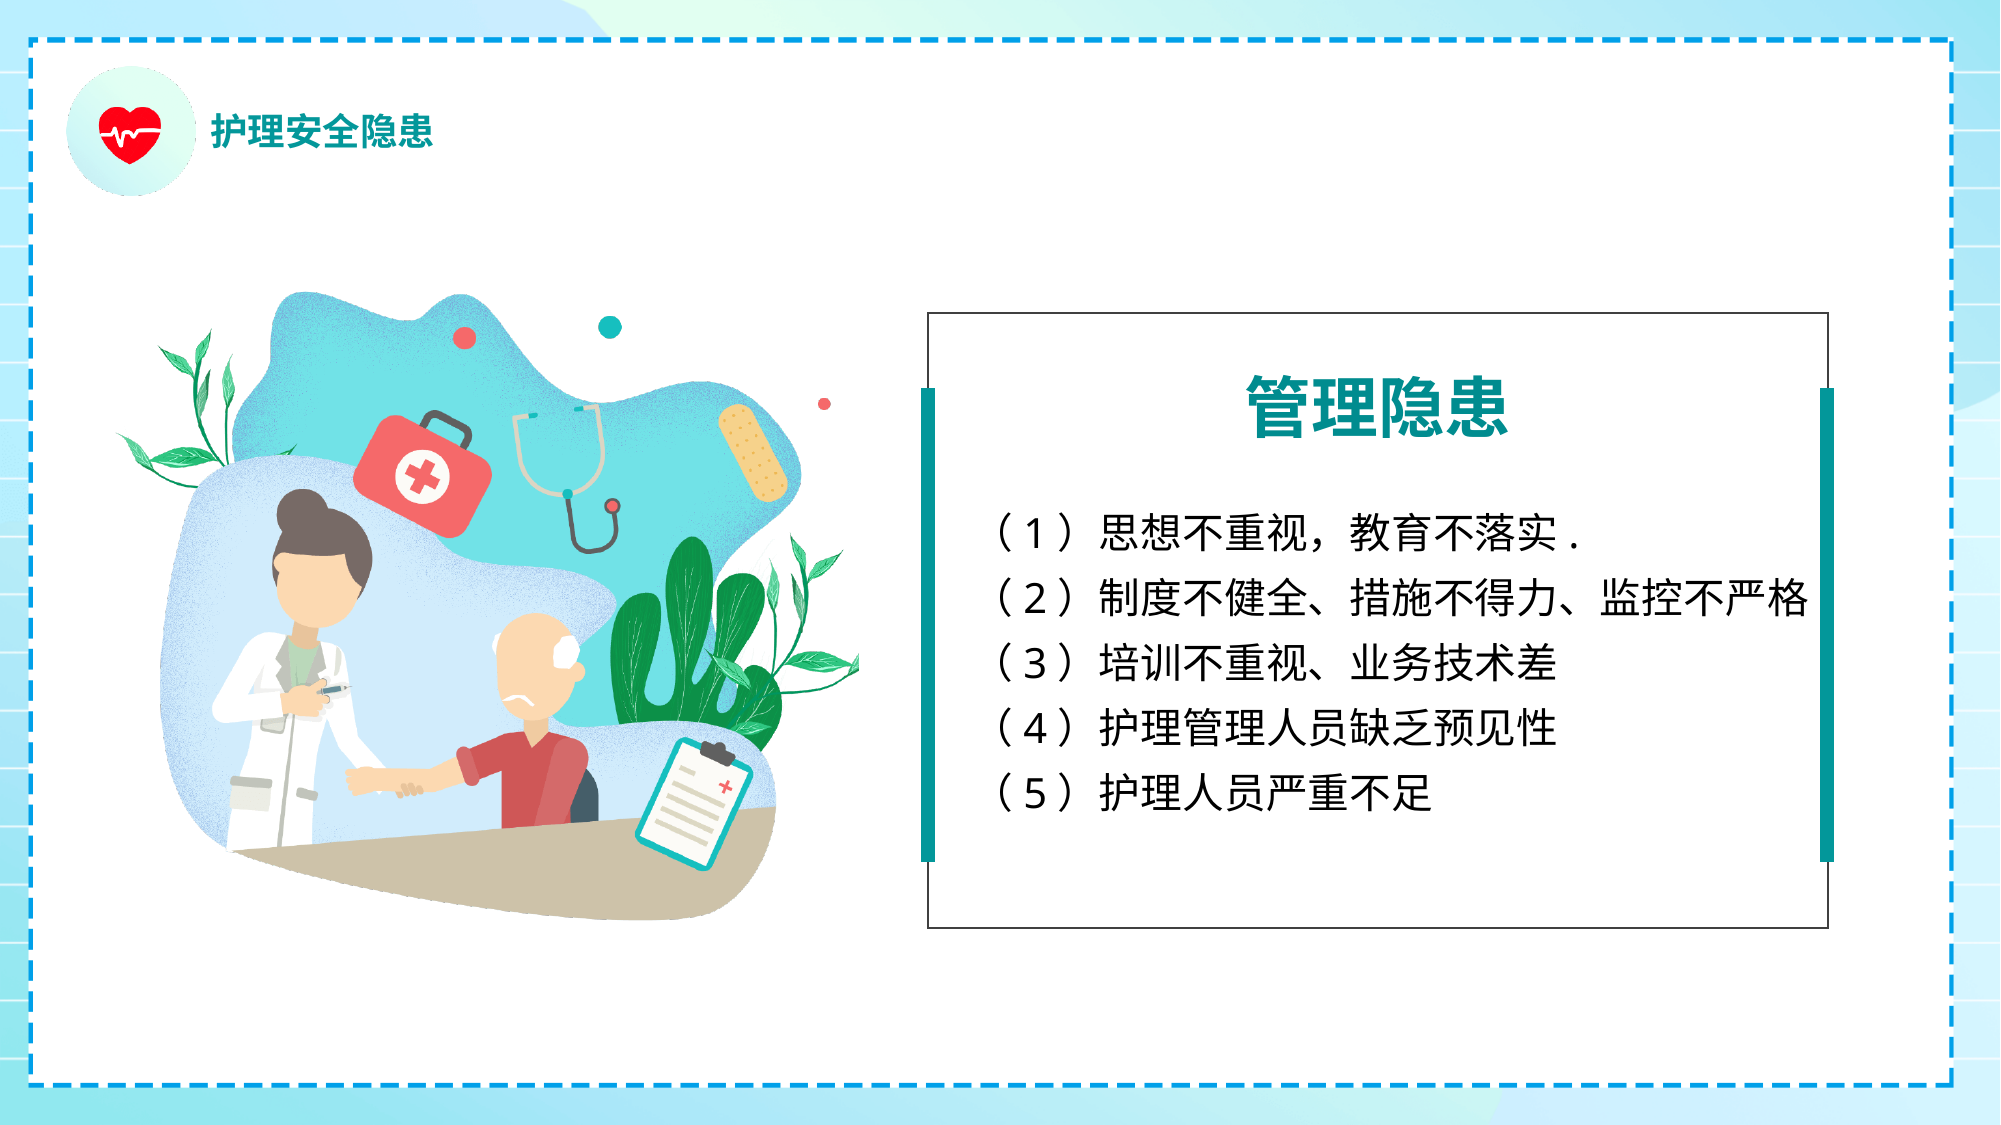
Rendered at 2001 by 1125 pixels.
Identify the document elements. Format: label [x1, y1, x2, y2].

text_box [921, 313, 1834, 928]
picture [0, 0, 2000, 1125]
